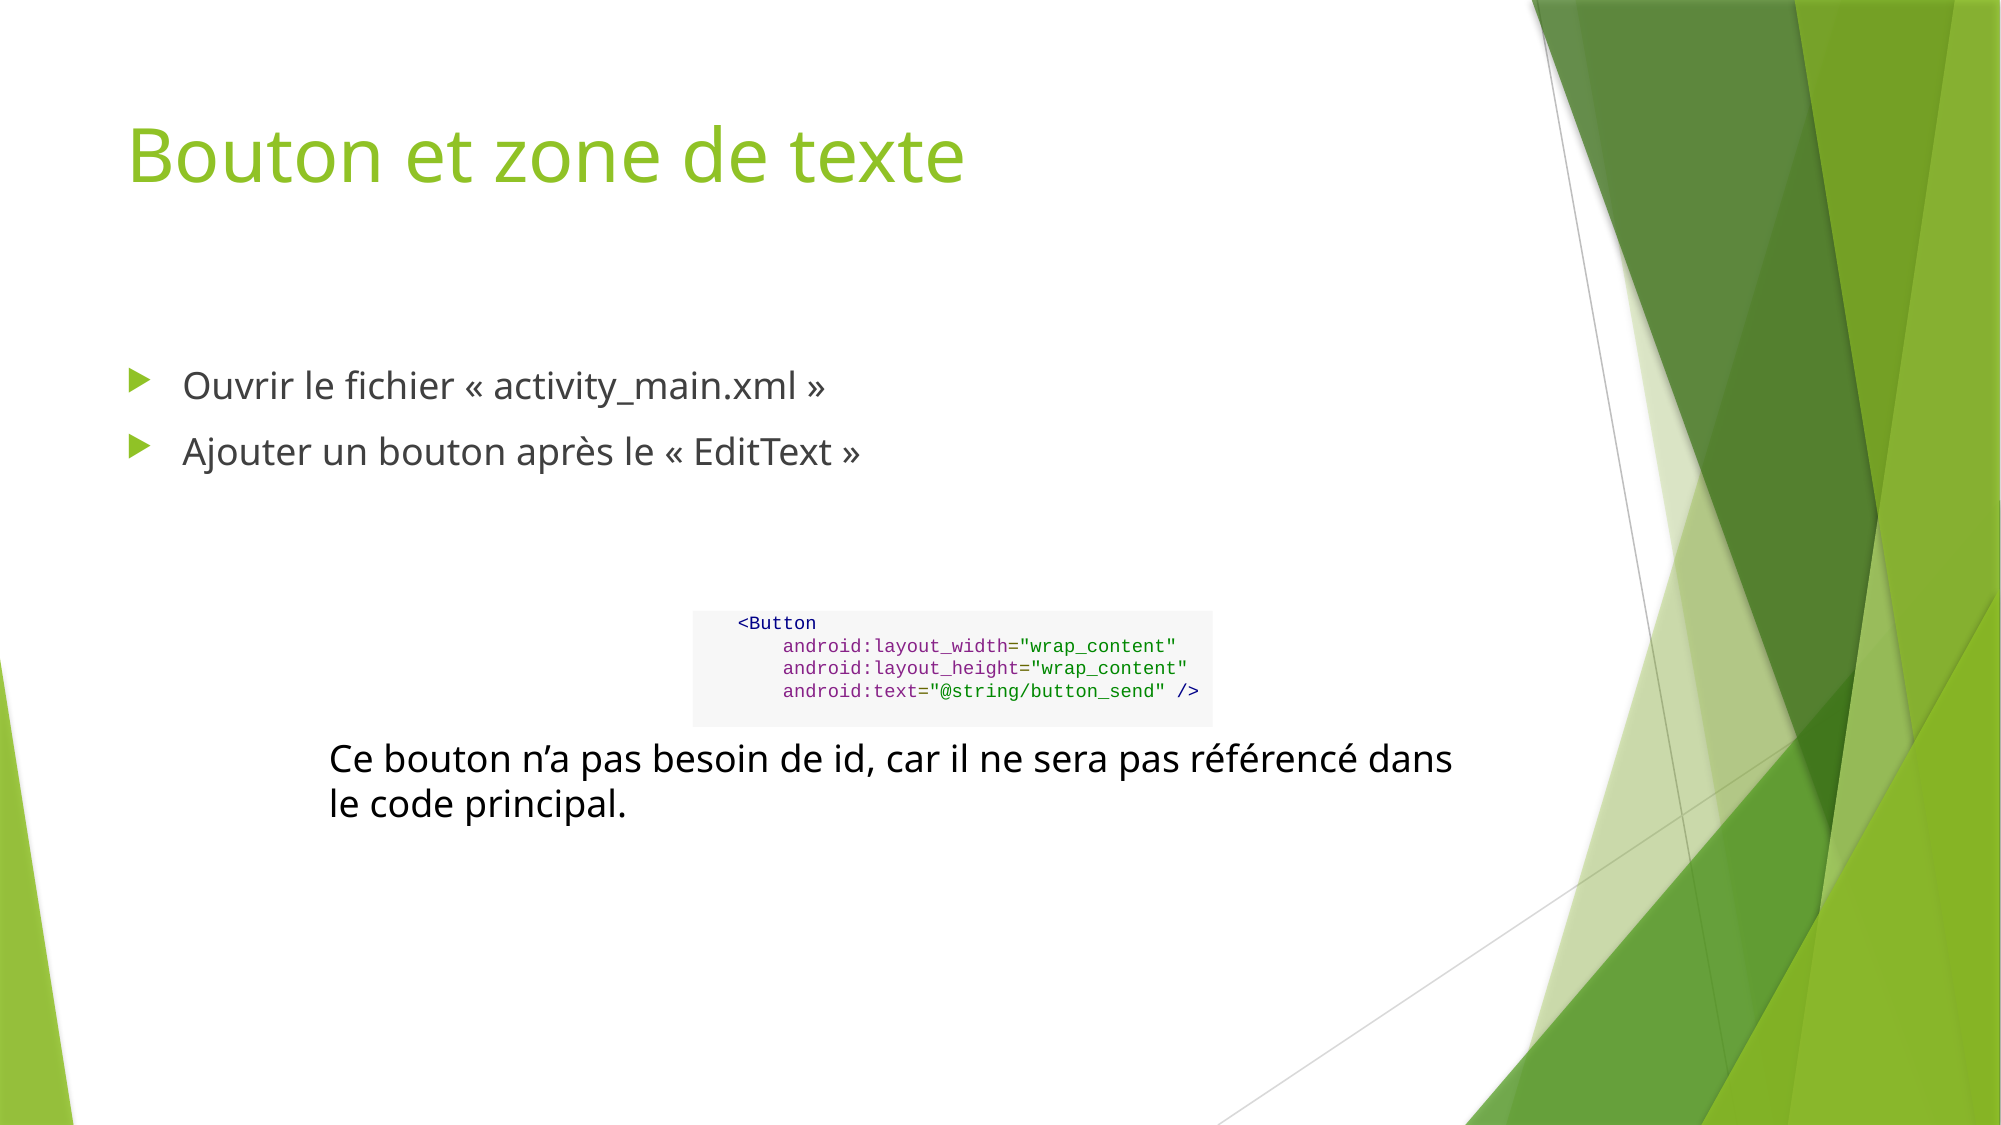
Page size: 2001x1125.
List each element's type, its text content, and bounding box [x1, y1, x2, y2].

title Bouton et zone de texte [111, 99, 1522, 317]
list Ouvrir le fichier « activity_main.xml » Ajouter un bouton après le « EditText » [111, 354, 1522, 992]
text_box <Button android:layout_width="wrap_content" android:layout_height="wrap_content" android:text="@string/button_send" /> [692, 610, 1213, 727]
text_box Ce bouton n’a pas besoin de id, car il ne sera pas référencé dans le code principal. [314, 727, 1470, 833]
